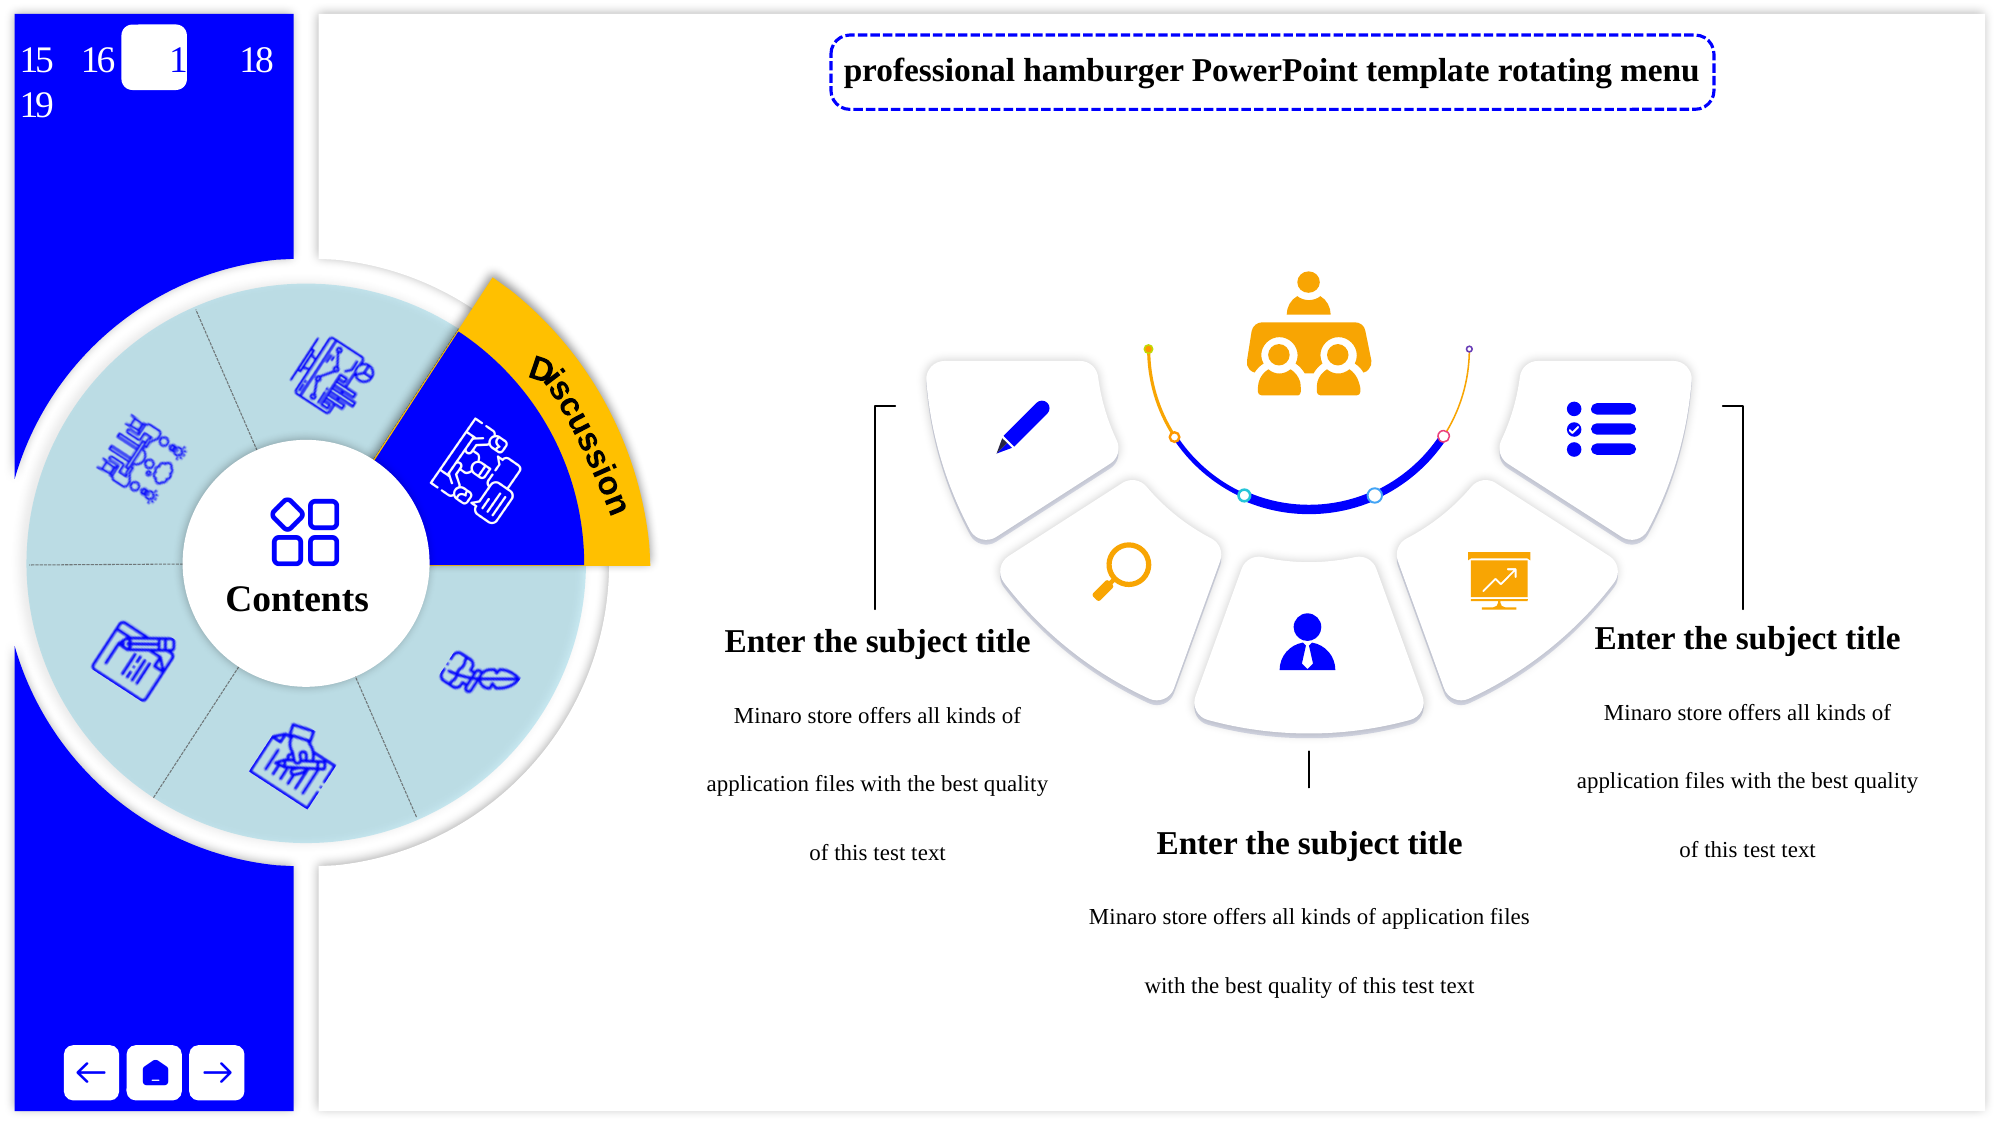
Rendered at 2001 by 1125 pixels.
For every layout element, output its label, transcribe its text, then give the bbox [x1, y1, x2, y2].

text_box Enter the subject title Minaro store offers all kinds of application files with the best quality of this test text [1558, 609, 1938, 870]
picture [202, 1056, 233, 1088]
text_box Enter the subject title Minaro store offers all kinds of application files with the best quality of this test text [688, 611, 1068, 873]
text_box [874, 271, 1744, 788]
text_box professional hamburger PowerPoint template rotating menu [829, 41, 1829, 96]
picture [75, 1057, 107, 1088]
picture [444, 431, 525, 512]
text_box [586, 370, 652, 567]
text_box Enter the subject title Minaro store offers all kinds of application files with the best quality of this test text [1054, 813, 1566, 1006]
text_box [26, 283, 586, 843]
picture [267, 494, 344, 571]
text_box [830, 96, 1715, 111]
text_box [488, 276, 503, 283]
text_box [834, 33, 1711, 41]
picture [140, 1056, 171, 1088]
text_box 15 16 17 18 19 [4, 27, 304, 88]
